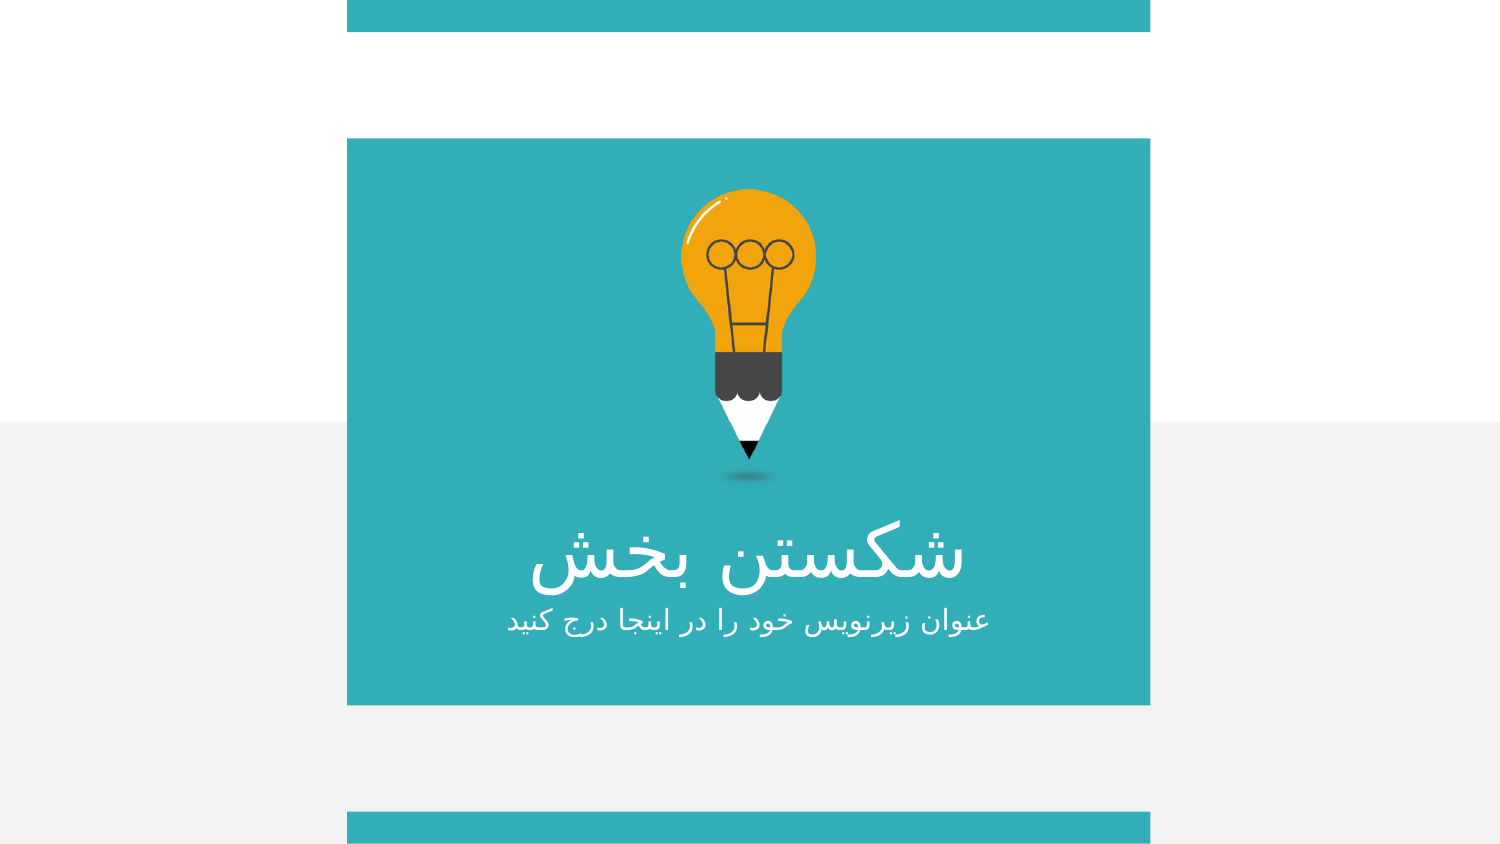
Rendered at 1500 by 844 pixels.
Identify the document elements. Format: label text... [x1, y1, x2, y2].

picture [681, 189, 816, 487]
list عنوان زیرنویس خود را در اینجا درج کنید [347, 594, 1151, 642]
list شکستن بخش [347, 500, 1151, 594]
